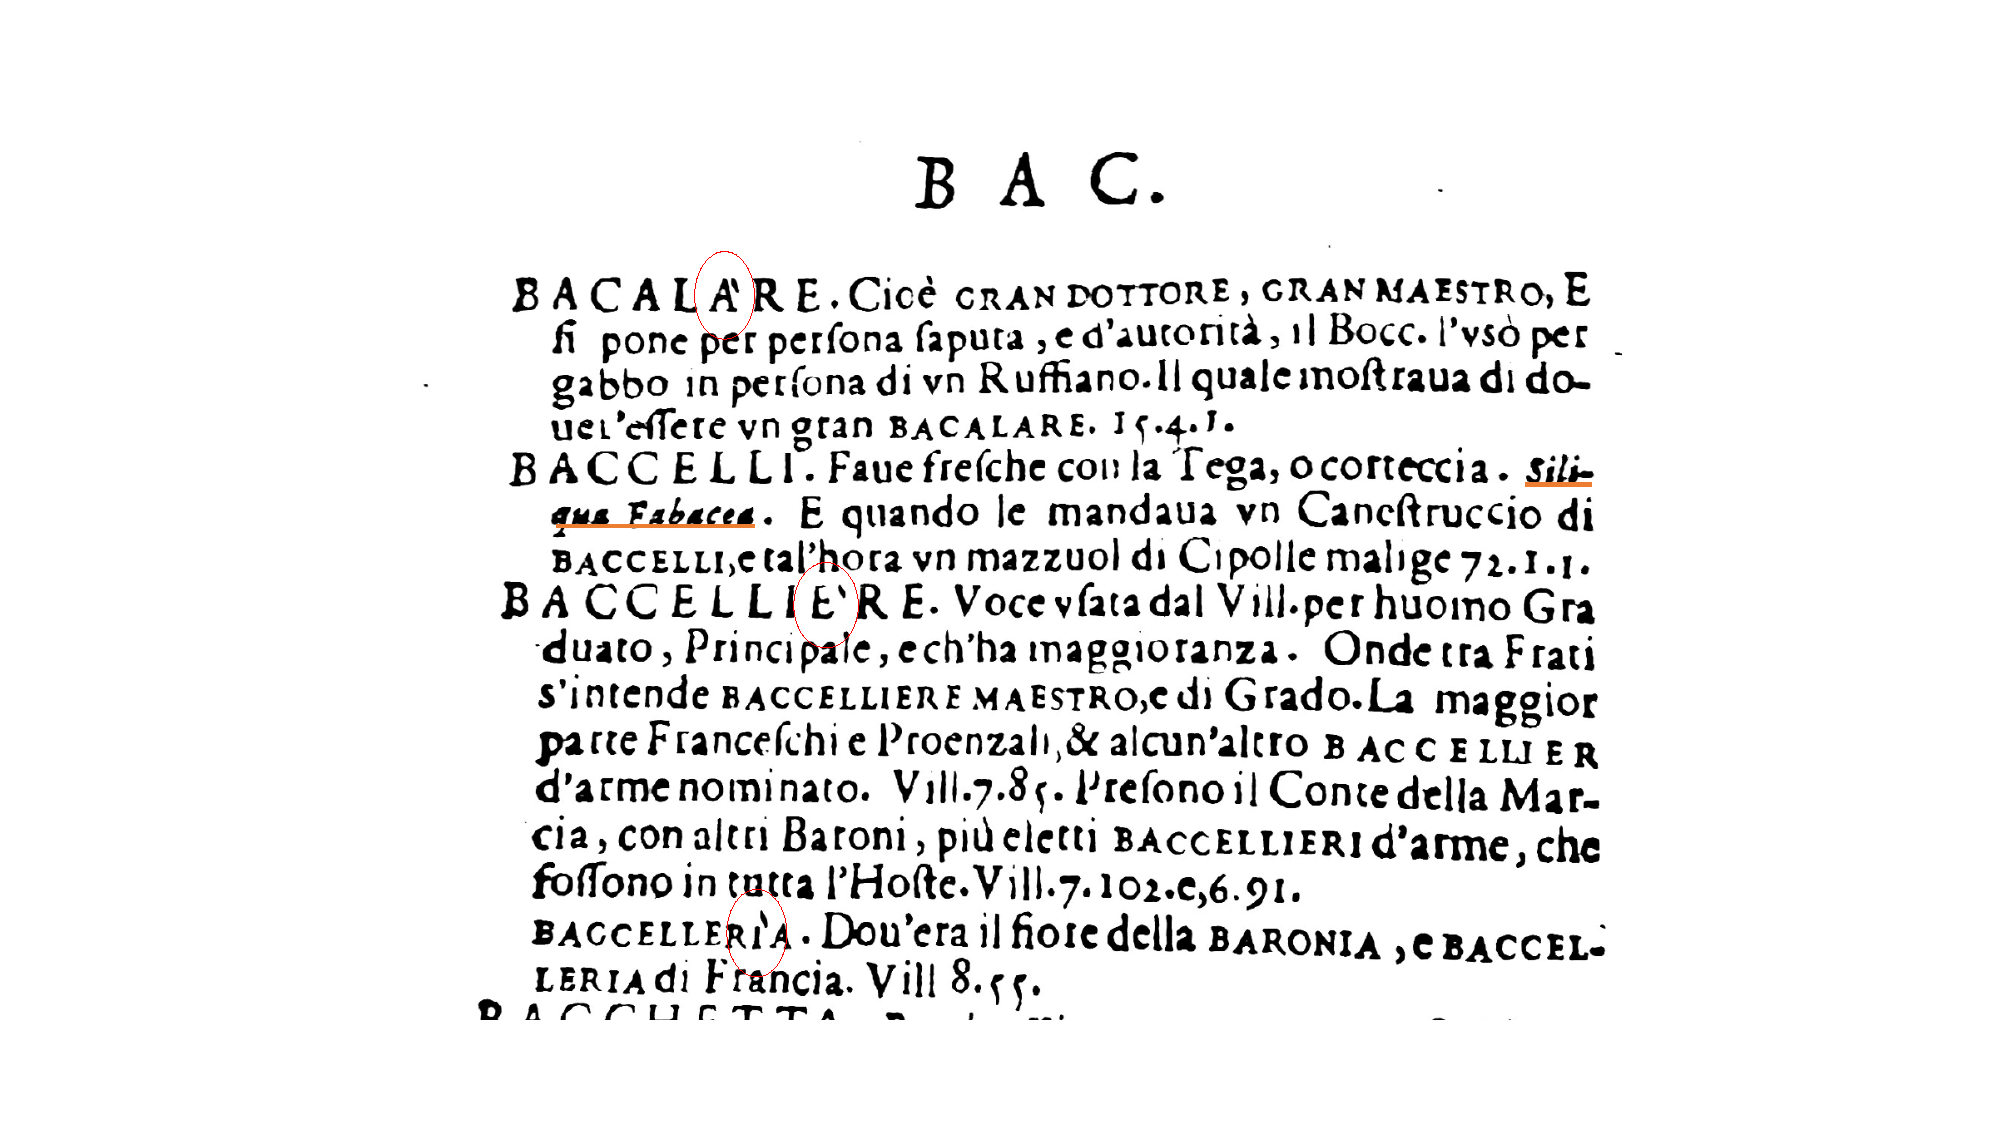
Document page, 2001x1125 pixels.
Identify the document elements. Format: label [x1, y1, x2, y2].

picture [380, 0, 1622, 1125]
